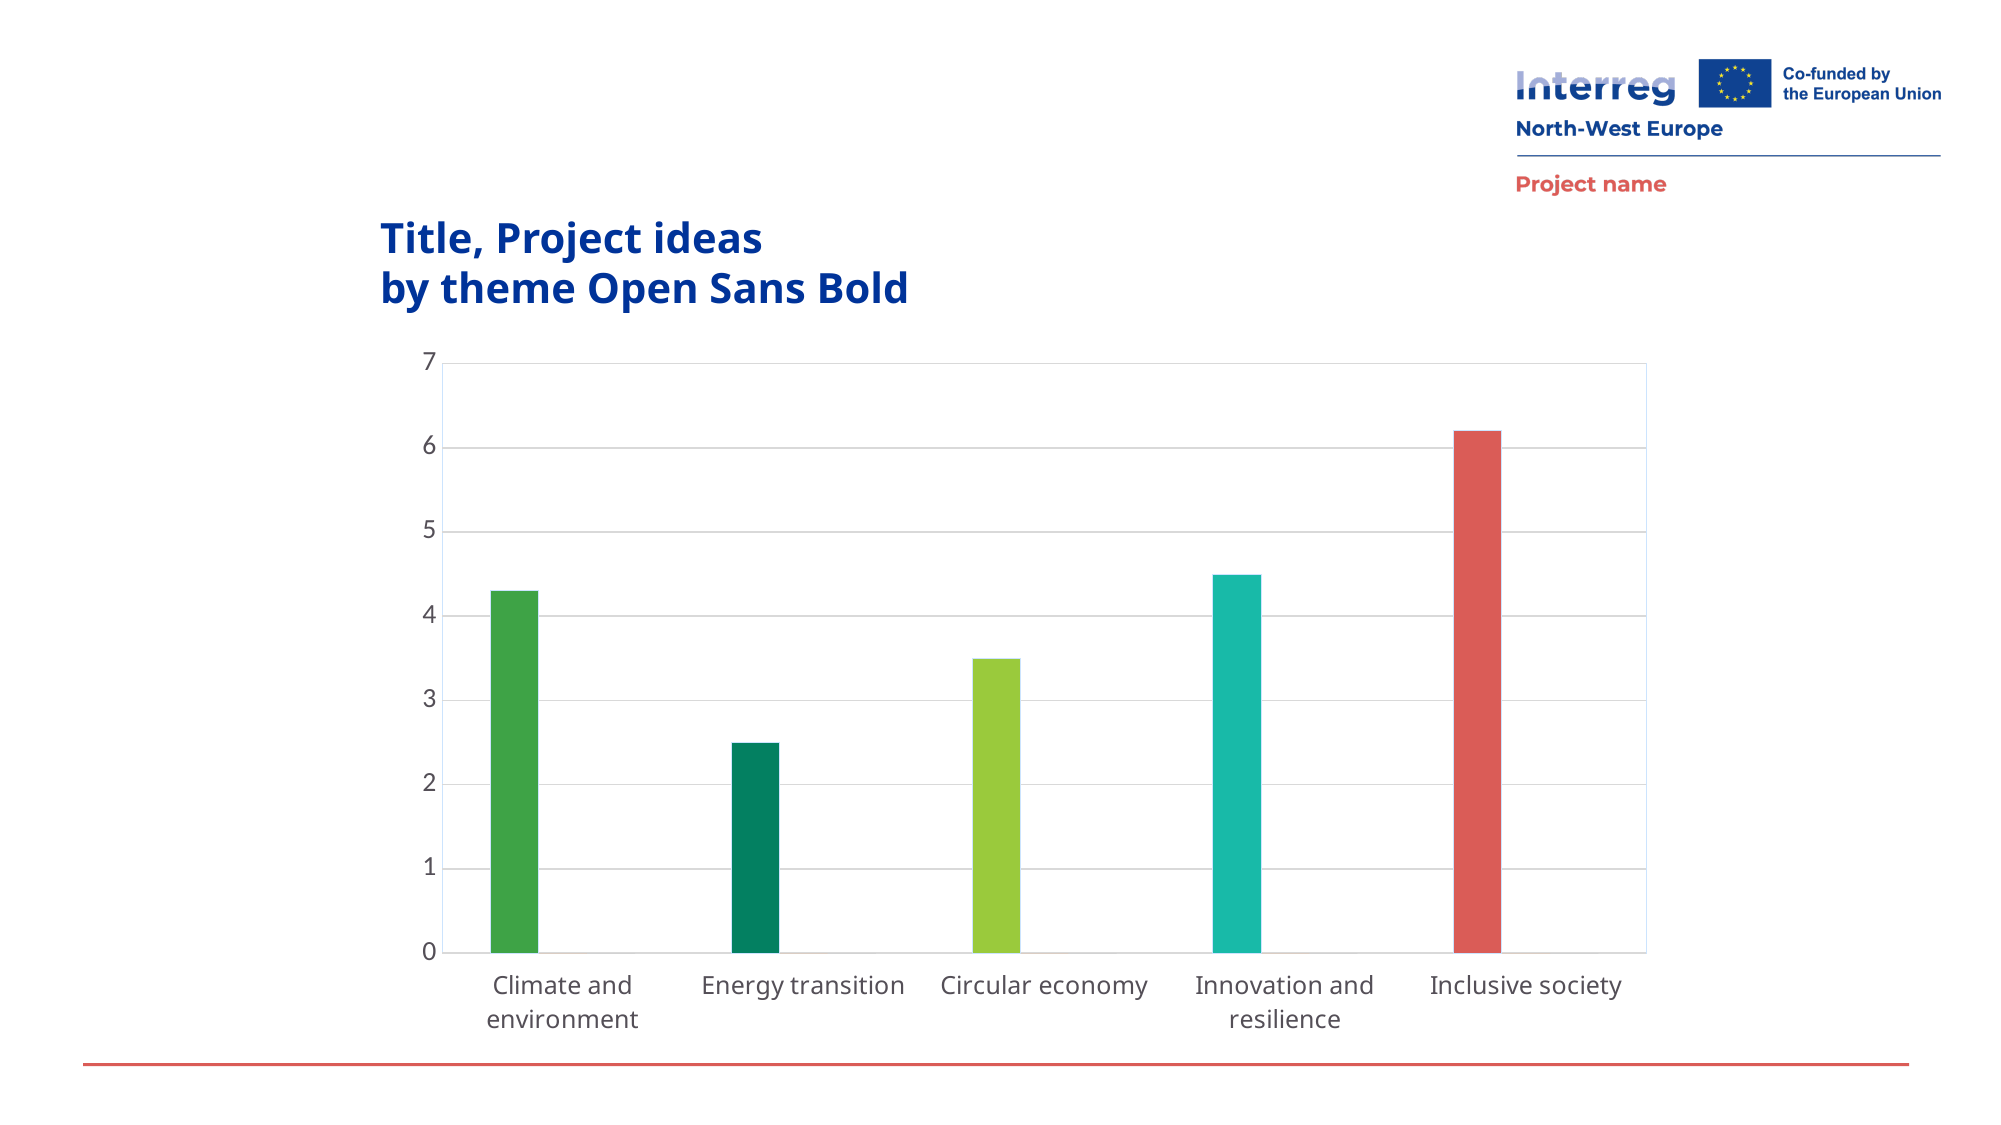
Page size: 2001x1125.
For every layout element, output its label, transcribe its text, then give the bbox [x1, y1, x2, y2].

chart [403, 246, 1649, 1045]
picture [1458, 0, 2000, 251]
text_box Title, Project ideas by theme Open Sans Bold [365, 204, 1109, 352]
